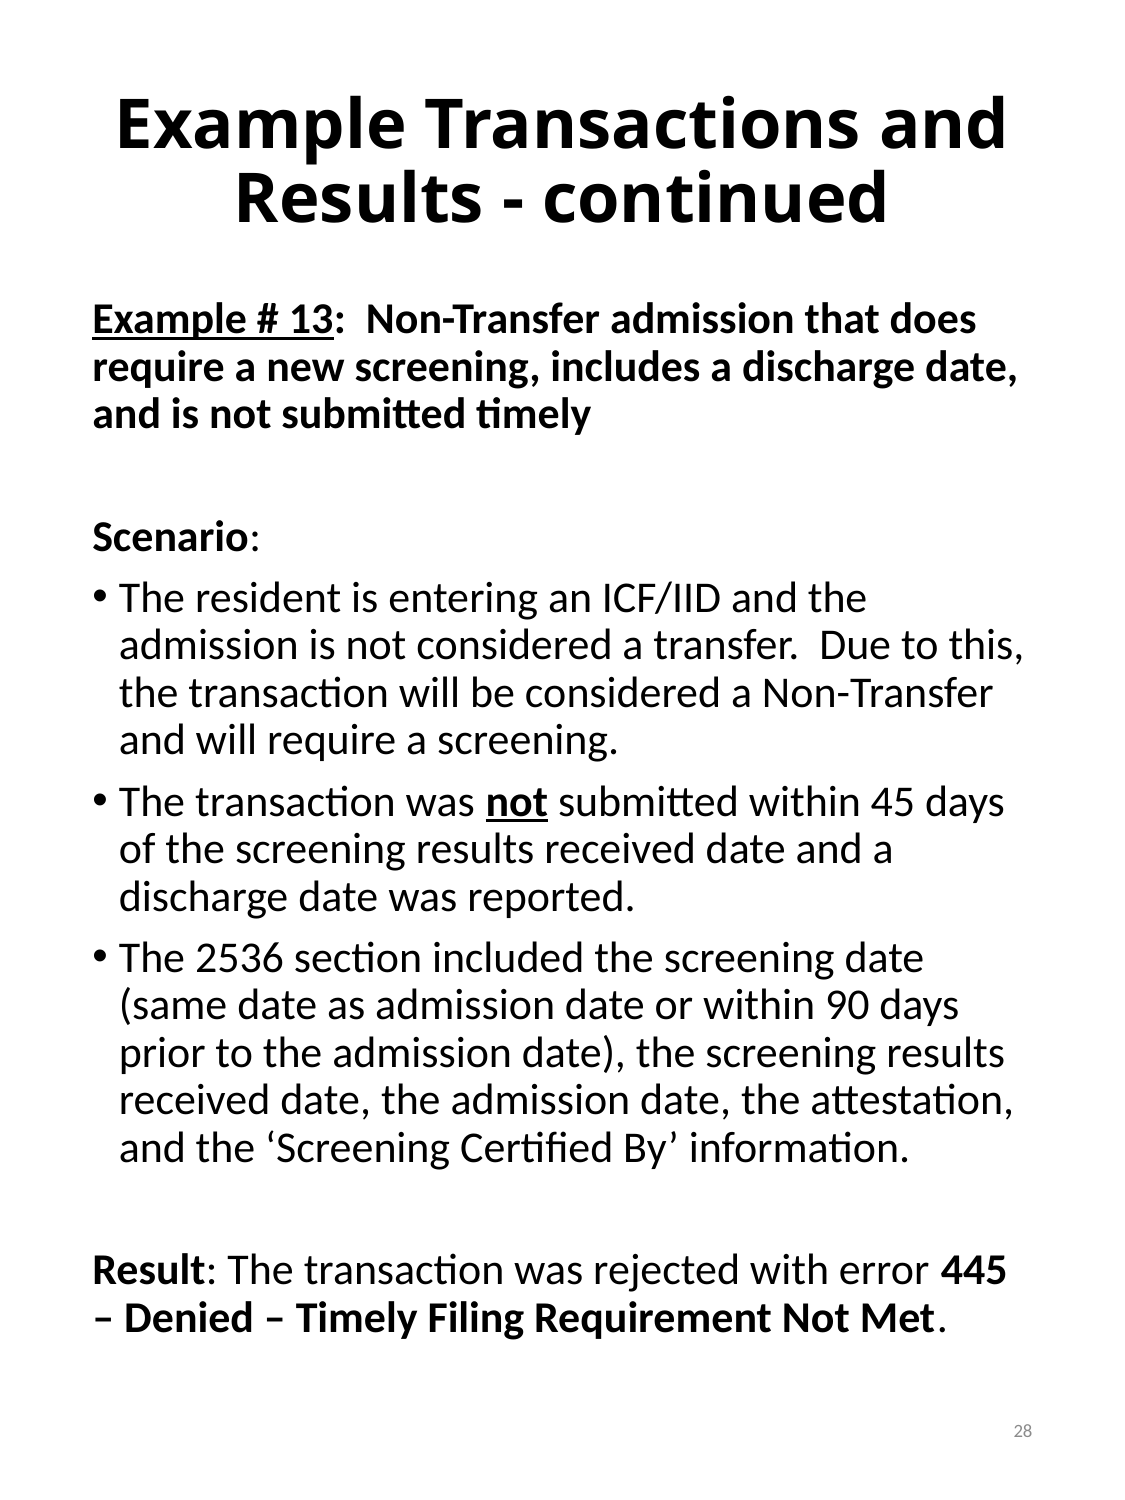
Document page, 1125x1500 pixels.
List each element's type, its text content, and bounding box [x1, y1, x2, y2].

list Example # 13: Non-Transfer admission that does require a new screening, includes a discharge date, and is not submitted timely Scenario: The resident is entering an ICF/IID and the admission is not considered a transfer. Due to this, the transaction will be considered a Non-Transfer and will require a screening. The transaction was not submitted within 45 days of the screening results received date and a discharge date was reported. The 2536 section included the screening date (same date as admission date or within 90 days prior to the admission date), the screening results received date, the admission date, the attestation, and the ‘Screening Certified By’ information. Result: The transaction was rejected with error 445 – Denied – Timely Filing Requirement Not Met. [77, 288, 1048, 1352]
title Example Transactions and Results - continued [77, 79, 1048, 247]
slide_number 28 [794, 1390, 1048, 1471]
